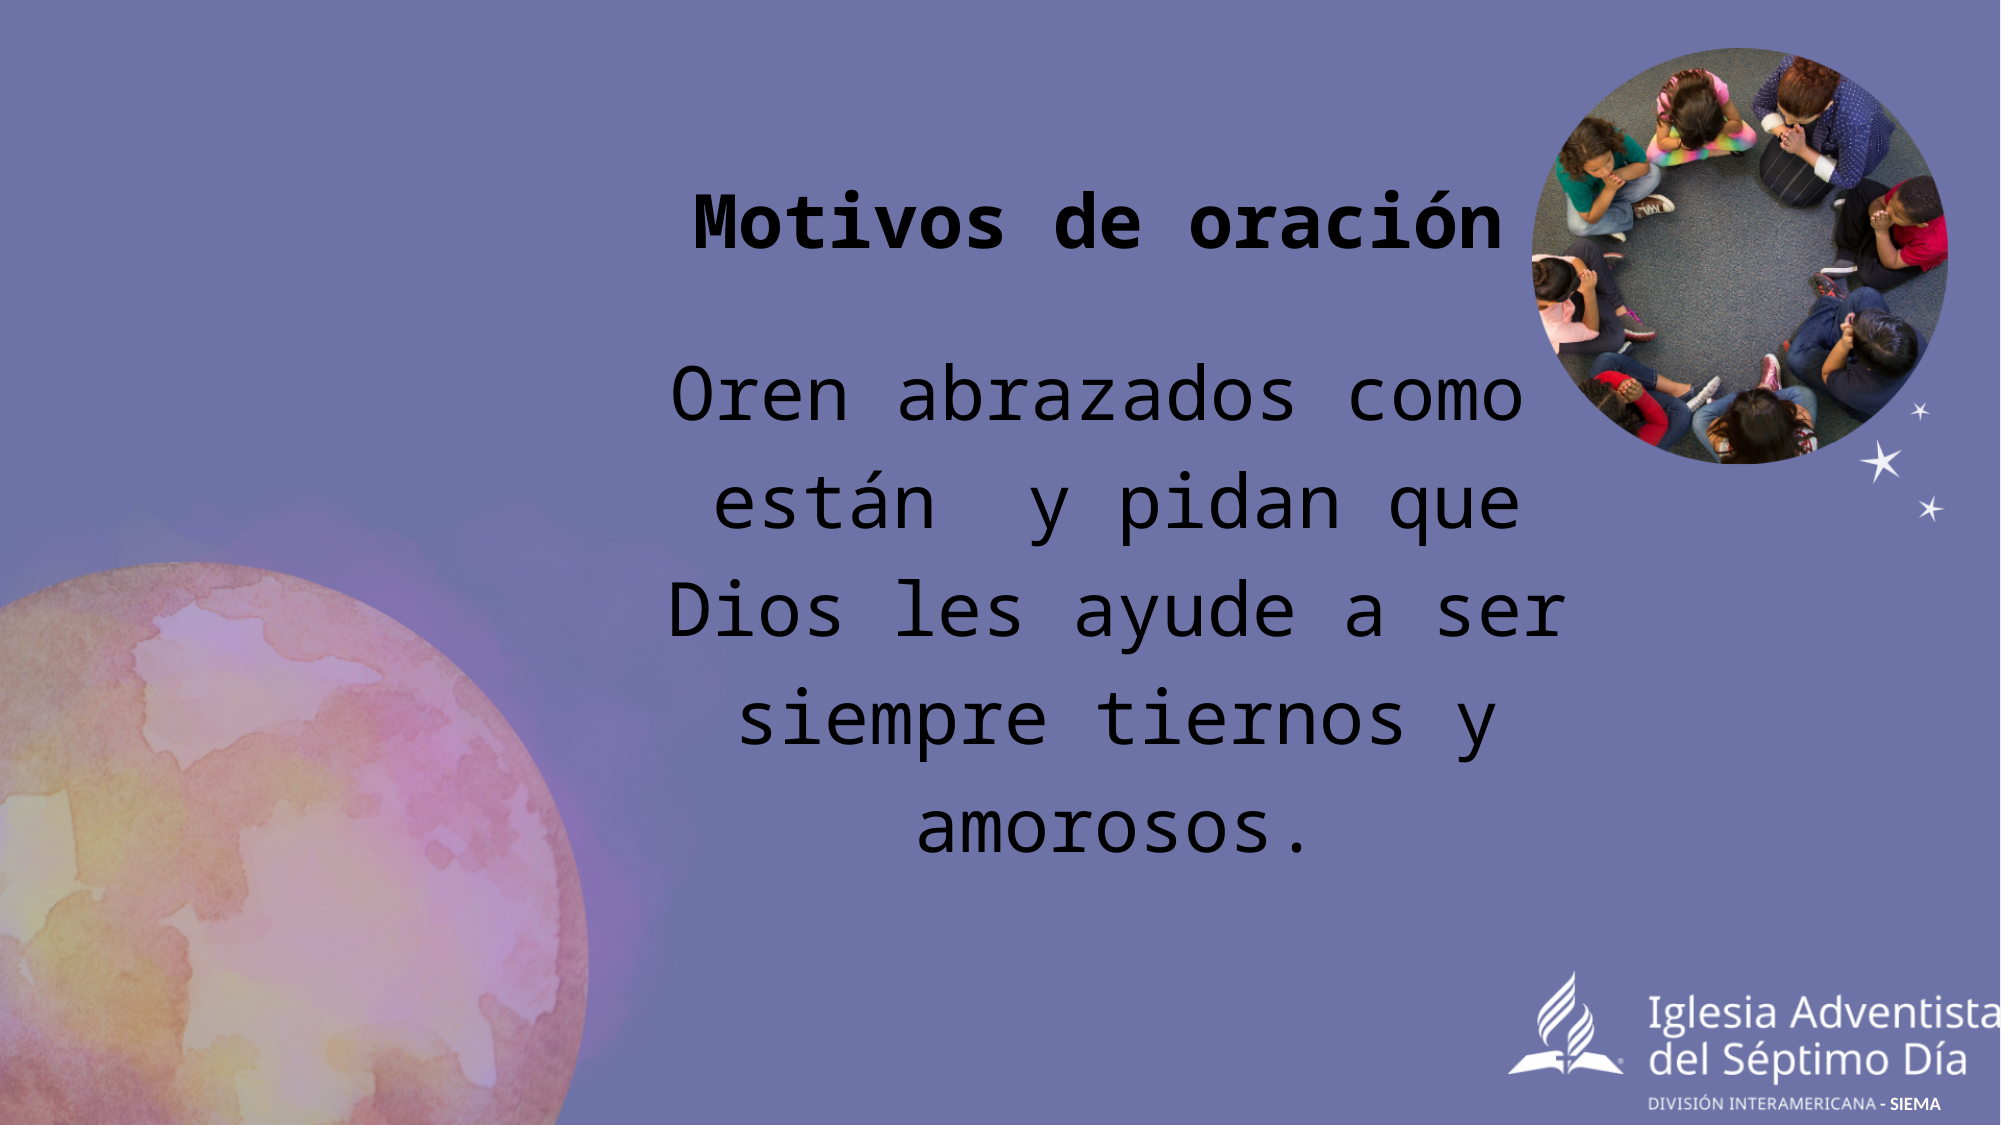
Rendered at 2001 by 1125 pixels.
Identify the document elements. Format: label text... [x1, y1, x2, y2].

picture [0, 0, 2001, 1125]
list Motivos de oración Oren abrazados como están y pidan que Dios les ayude a ser siempre tiernos y amorosos. [580, 558, 1617, 938]
text_box - SIEMA [1861, 1084, 1957, 1122]
